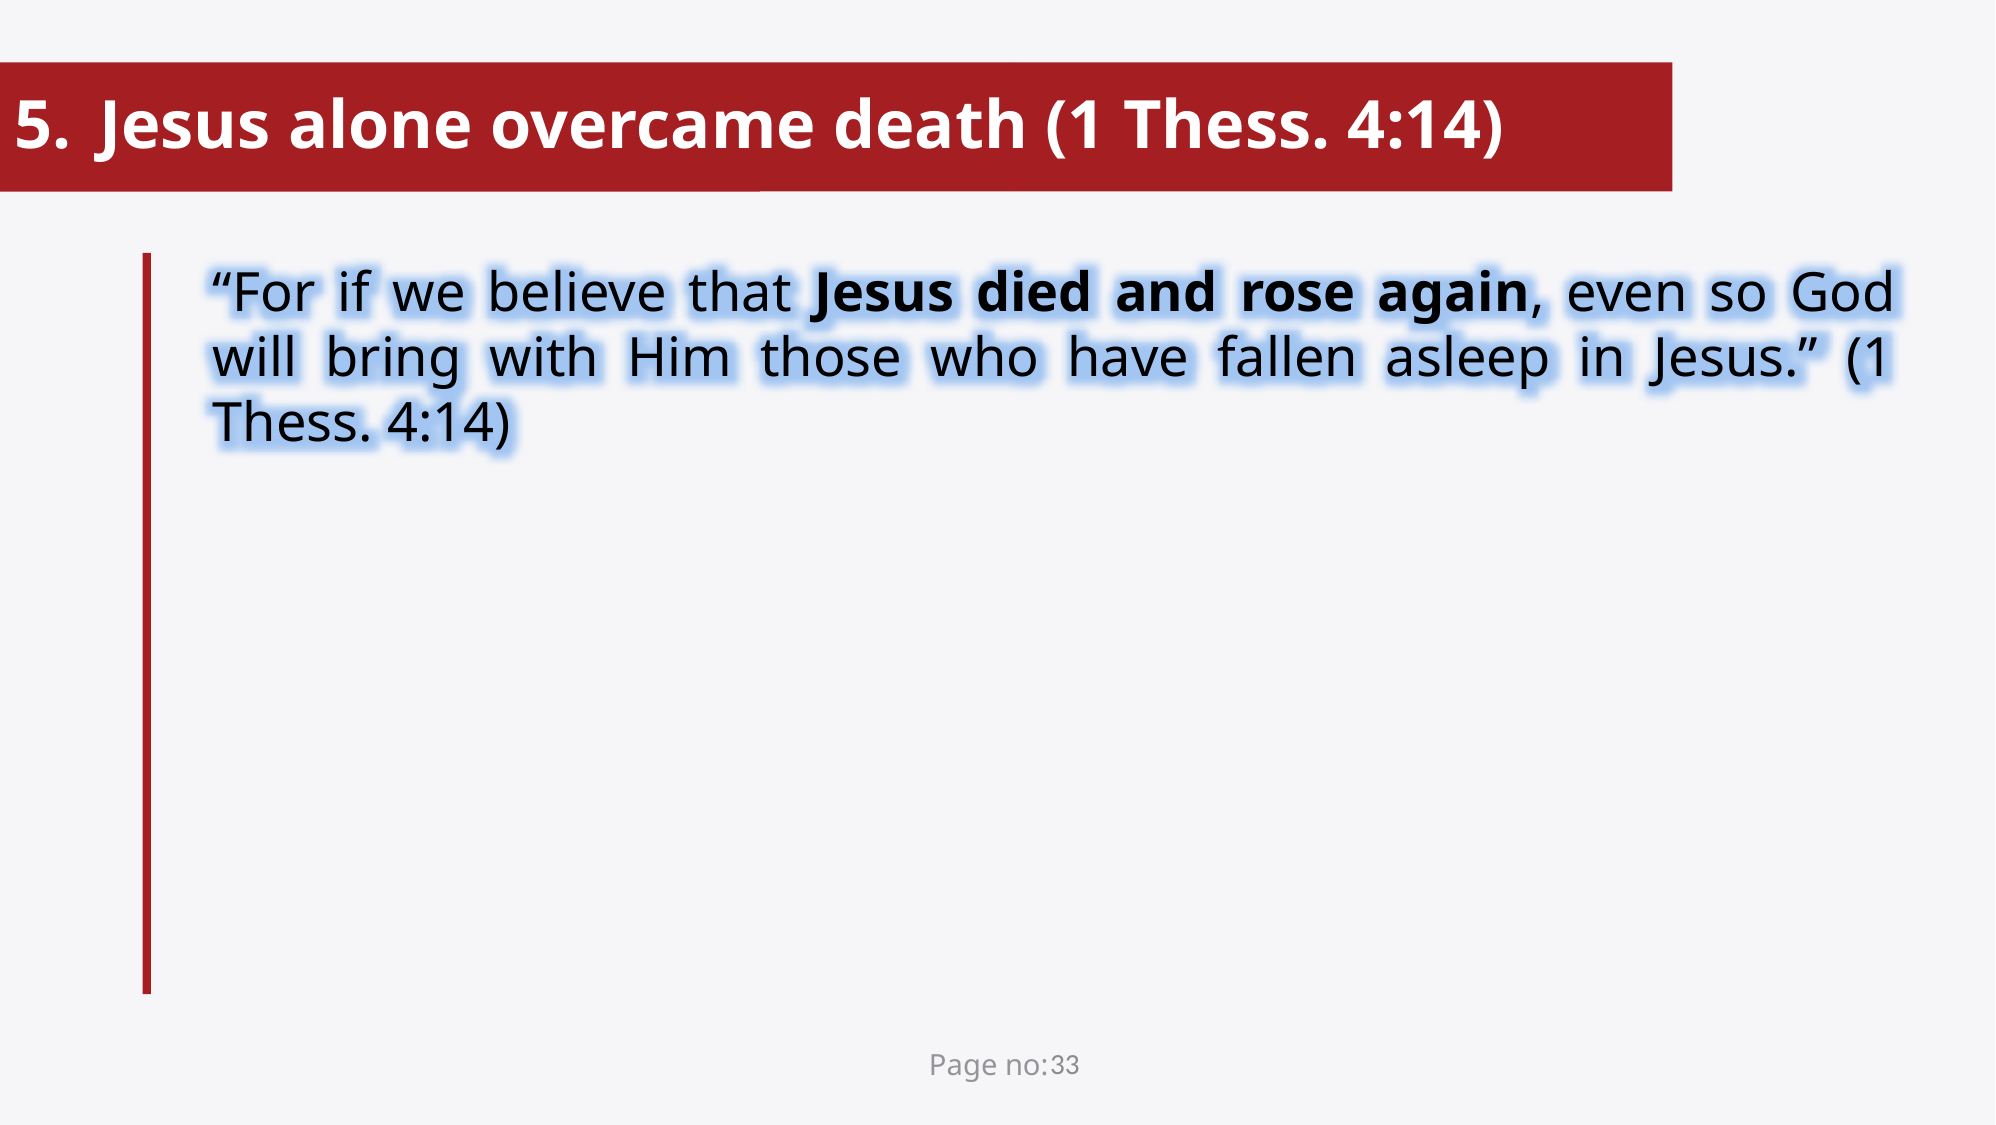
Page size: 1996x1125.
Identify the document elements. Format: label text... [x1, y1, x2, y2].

text_box [758, 60, 1008, 81]
text_box Jesus alone overcame death (1 Thess. 4:14) [17, 84, 1696, 162]
text_box [758, 60, 1674, 88]
text_box [758, 159, 1674, 193]
text_box [758, 166, 1008, 193]
text_box “For if we believe that Jesus died and rose again, even so God will bring with Him those who have fallen asleep in Jesus.” (1 Thess. 4:14) [198, 249, 1911, 460]
